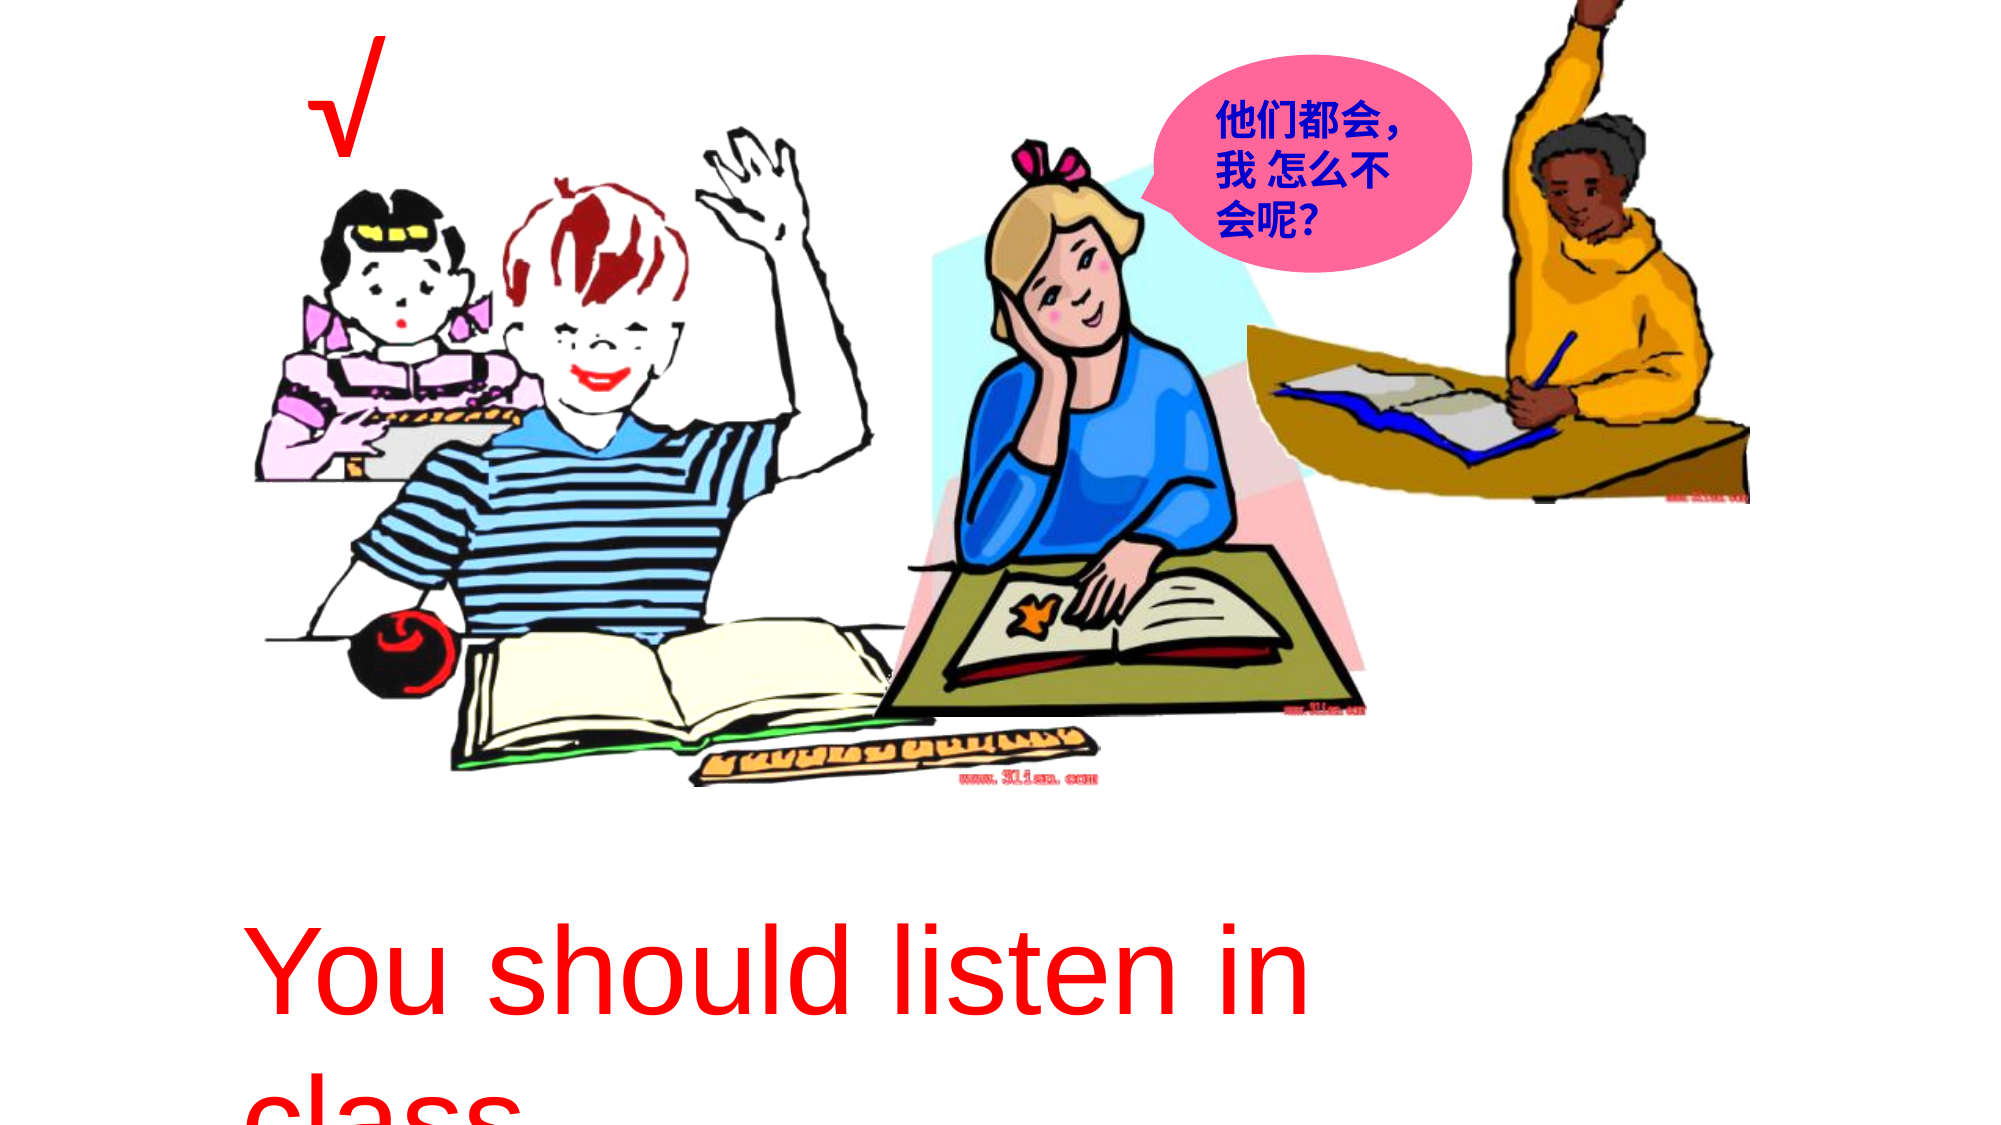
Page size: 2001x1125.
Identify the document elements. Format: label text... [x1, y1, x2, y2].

text_box You should listen in class. [226, 882, 1671, 1125]
text_box √ [291, 0, 396, 125]
text_box 他们都会，我 怎么不会呢？ [1158, 64, 1247, 137]
picture [249, 0, 1750, 787]
